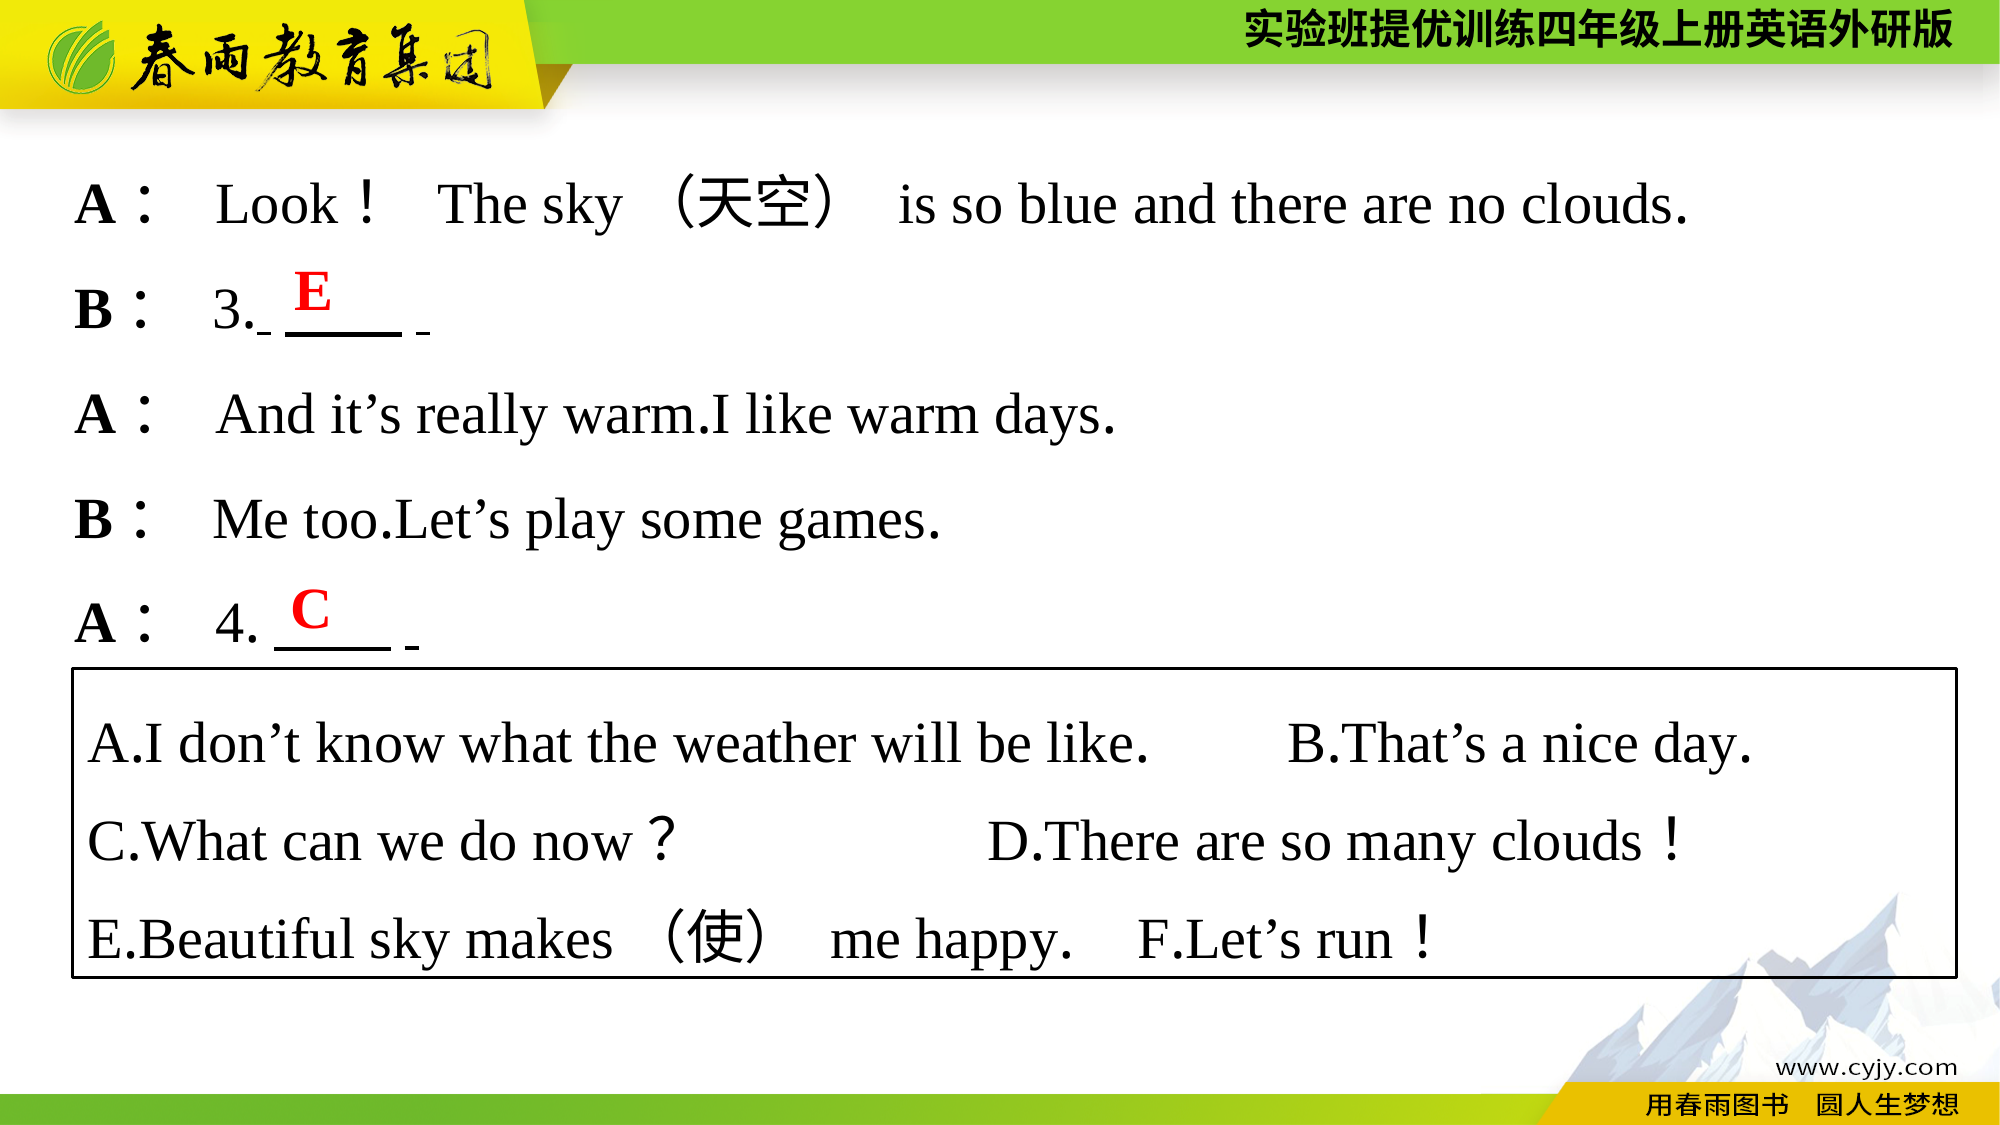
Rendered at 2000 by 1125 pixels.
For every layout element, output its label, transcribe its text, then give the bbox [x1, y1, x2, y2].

list A： Look！ The sky（天空） is so blue and there are no clouds. B： 3. . A： And it’s really warm.I like warm days. B： Me too.Let’s play some games. A： 4. . [59, 122, 1944, 668]
text_box A.I don’t know what the weather will be like. B.That’s a nice day. C.What can we do now？ D.There are so many clouds！ E.Beautiful sky makes（使） me happy. F.Let’s run！ [72, 668, 1957, 978]
text_box E [279, 245, 363, 330]
picture [0, 0, 2000, 1125]
text_box C [276, 562, 348, 648]
